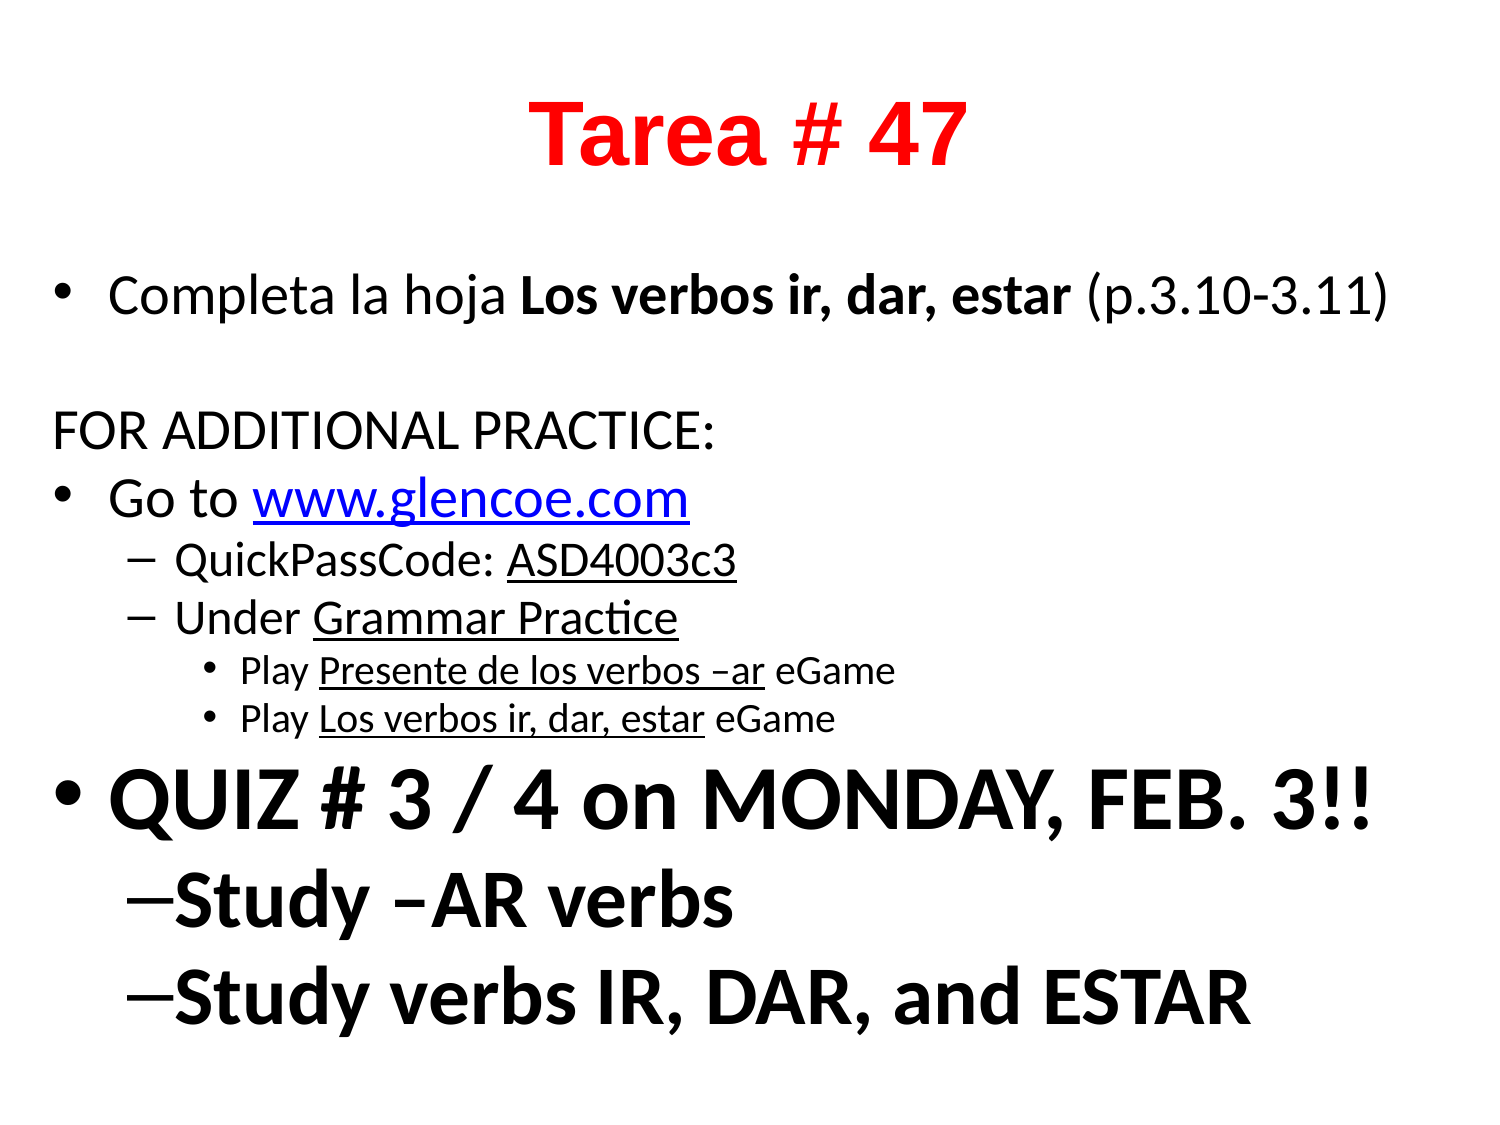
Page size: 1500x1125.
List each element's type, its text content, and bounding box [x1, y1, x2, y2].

list Completa la hoja Los verbos ir, dar, estar (p.3.10-3.11) FOR ADDITIONAL PRACTICE: Go to www.glencoe.com QuickPassCode: ASD4003c3 Under Grammar Practice Play Presente de los verbos –ar eGame Play Los verbos ir, dar, estar eGame QUIZ # 3 / 4 on MONDAY, FEB. 3!! Study –AR verbs Study verbs IR, DAR, and ESTAR [37, 112, 1475, 1075]
text_box Tarea # 47 [74, 62, 1425, 196]
